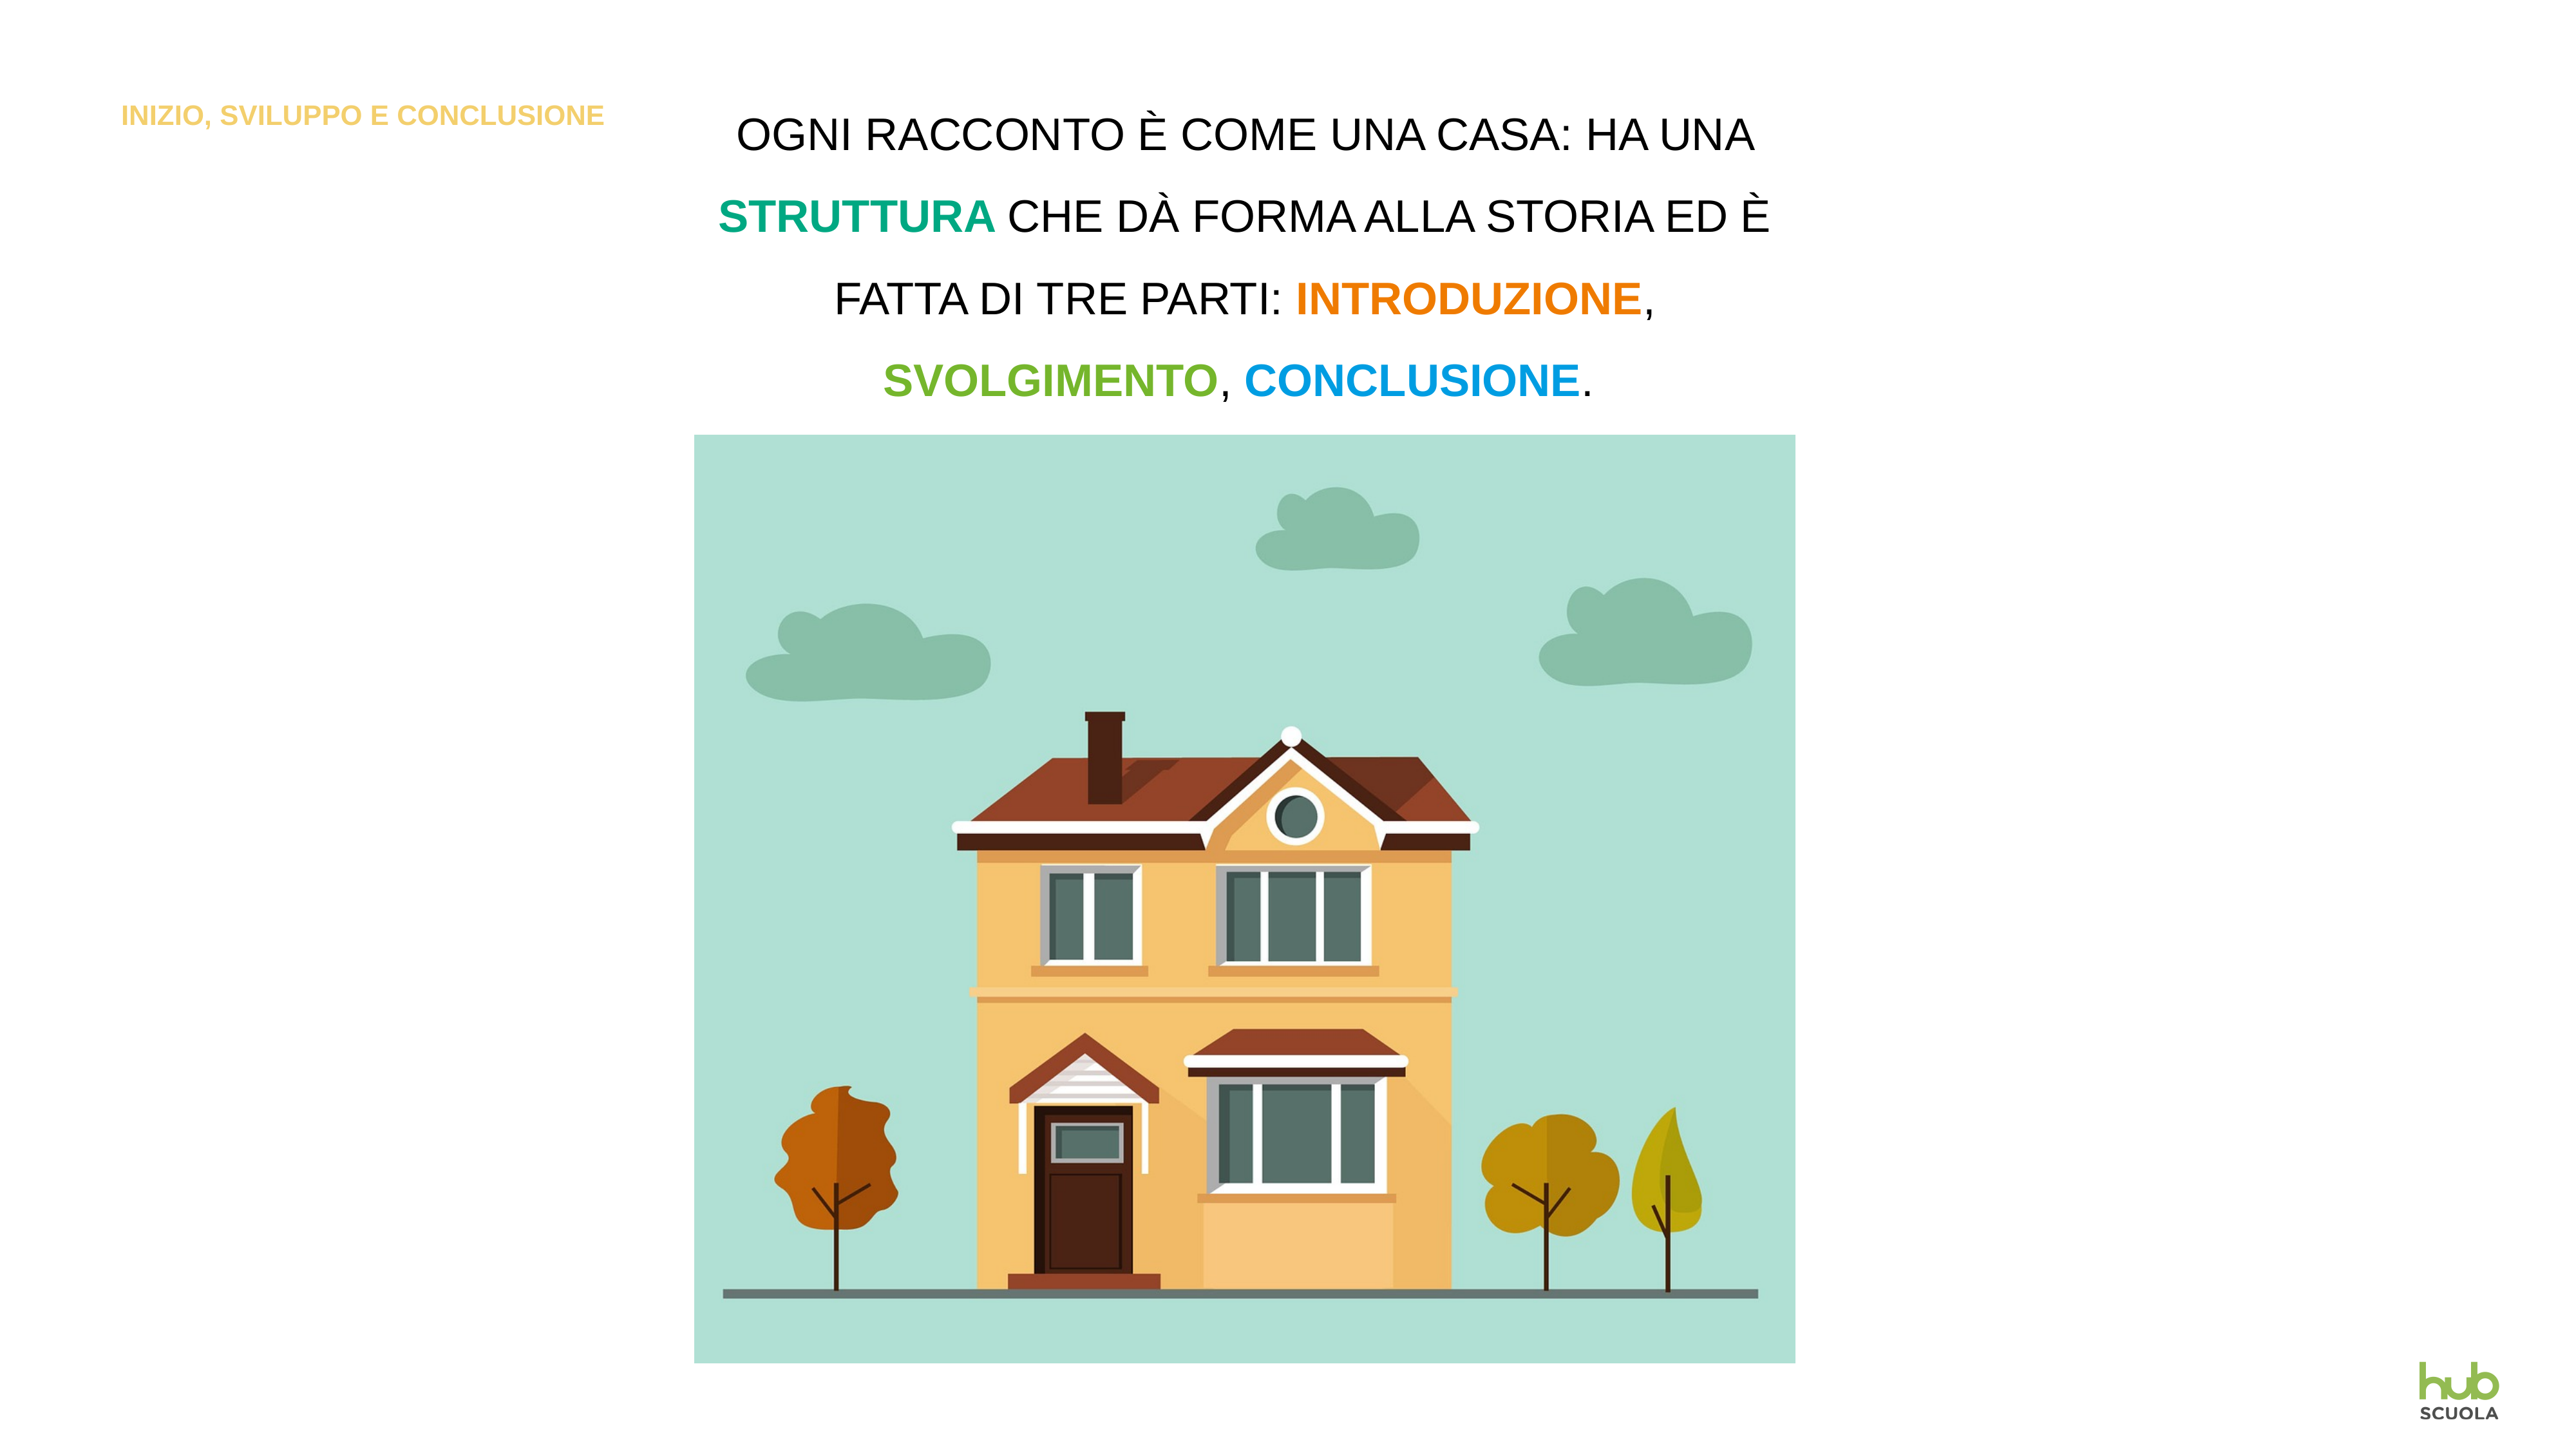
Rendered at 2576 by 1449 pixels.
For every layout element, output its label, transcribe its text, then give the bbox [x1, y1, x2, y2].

picture [2419, 1361, 2501, 1420]
text_box OGNI RACCONTO È COME UNA CASA: HA UNA STRUTTURA CHE DÀ FORMA ALLA STORIA ED È FATTA DI TRE PARTI: INTRODUZIONE, SVOLGIMENTO, CONCLUSIONE. [650, 71, 1840, 411]
picture [694, 434, 1796, 1363]
text_box INIZIO, SVILUPPO E CONCLUSIONE [111, 95, 1177, 137]
